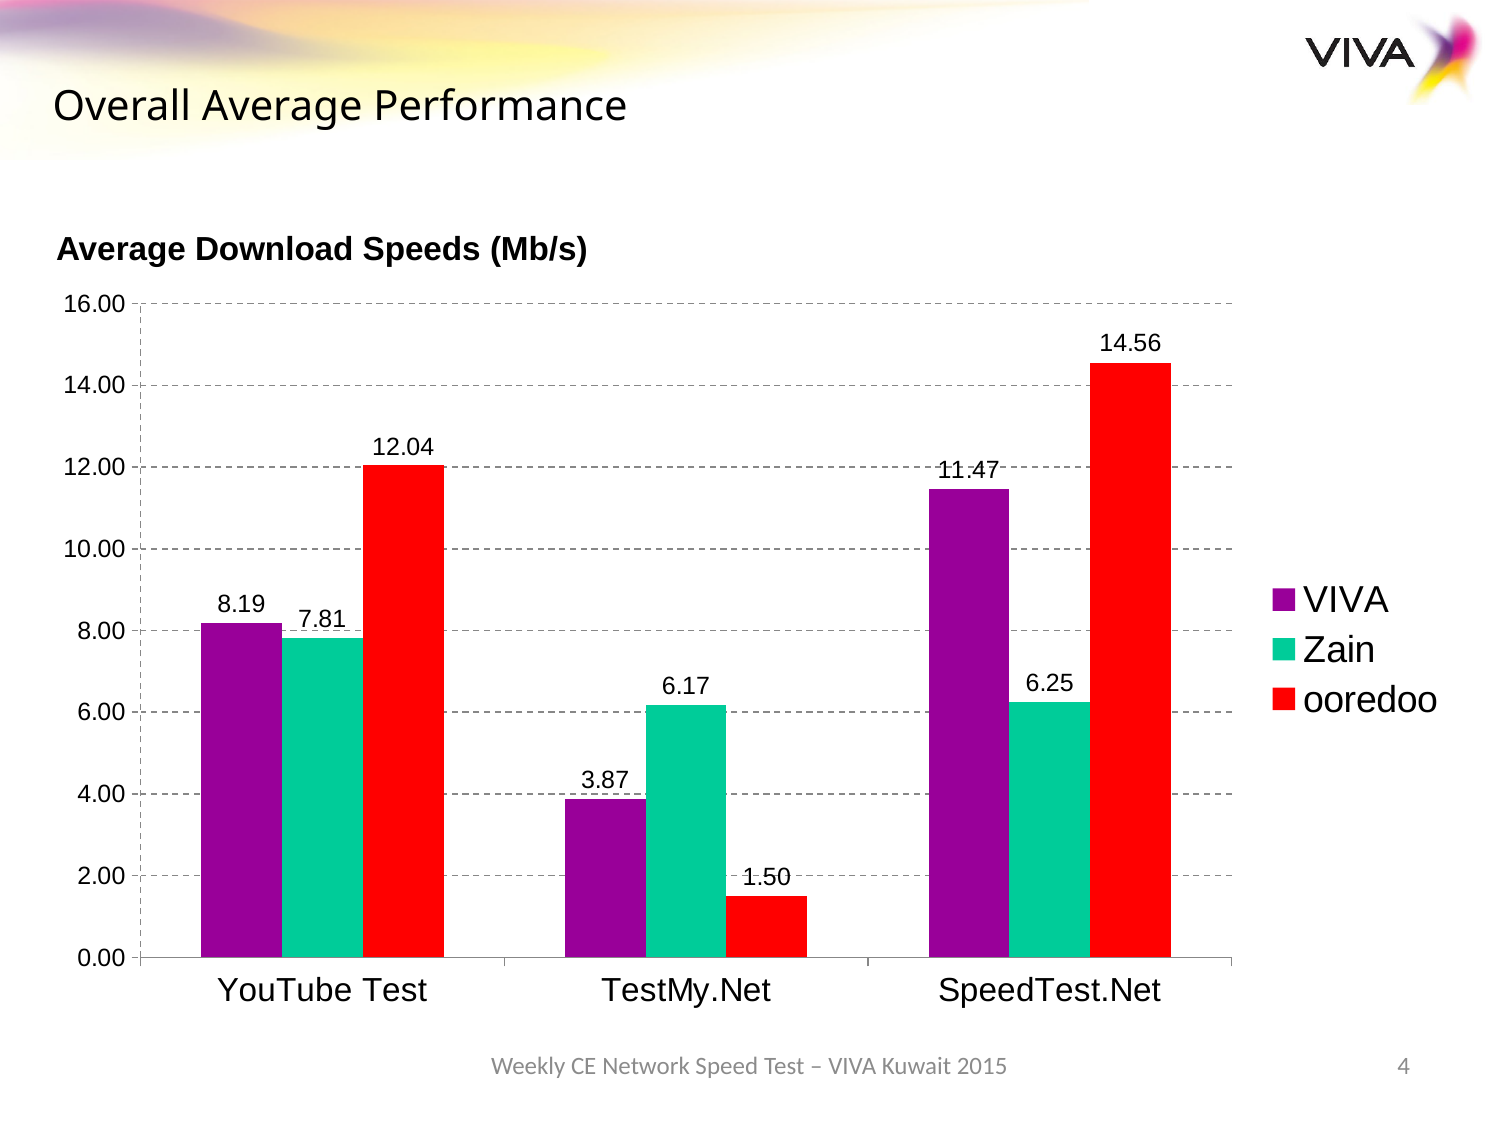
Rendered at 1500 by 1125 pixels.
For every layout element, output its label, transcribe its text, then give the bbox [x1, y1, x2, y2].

text_box Average Download Speeds (Mb/s) [41, 219, 1093, 273]
picture [0, 0, 1089, 160]
picture [1300, 12, 1485, 105]
text_box Weekly CE Network Speed Test – VIVA Kuwait 2015 [205, 1042, 1074, 1103]
text_box 4 [1074, 1042, 1425, 1103]
text_box Overall Average Performance [37, 24, 1278, 184]
chart [34, 275, 1463, 1024]
